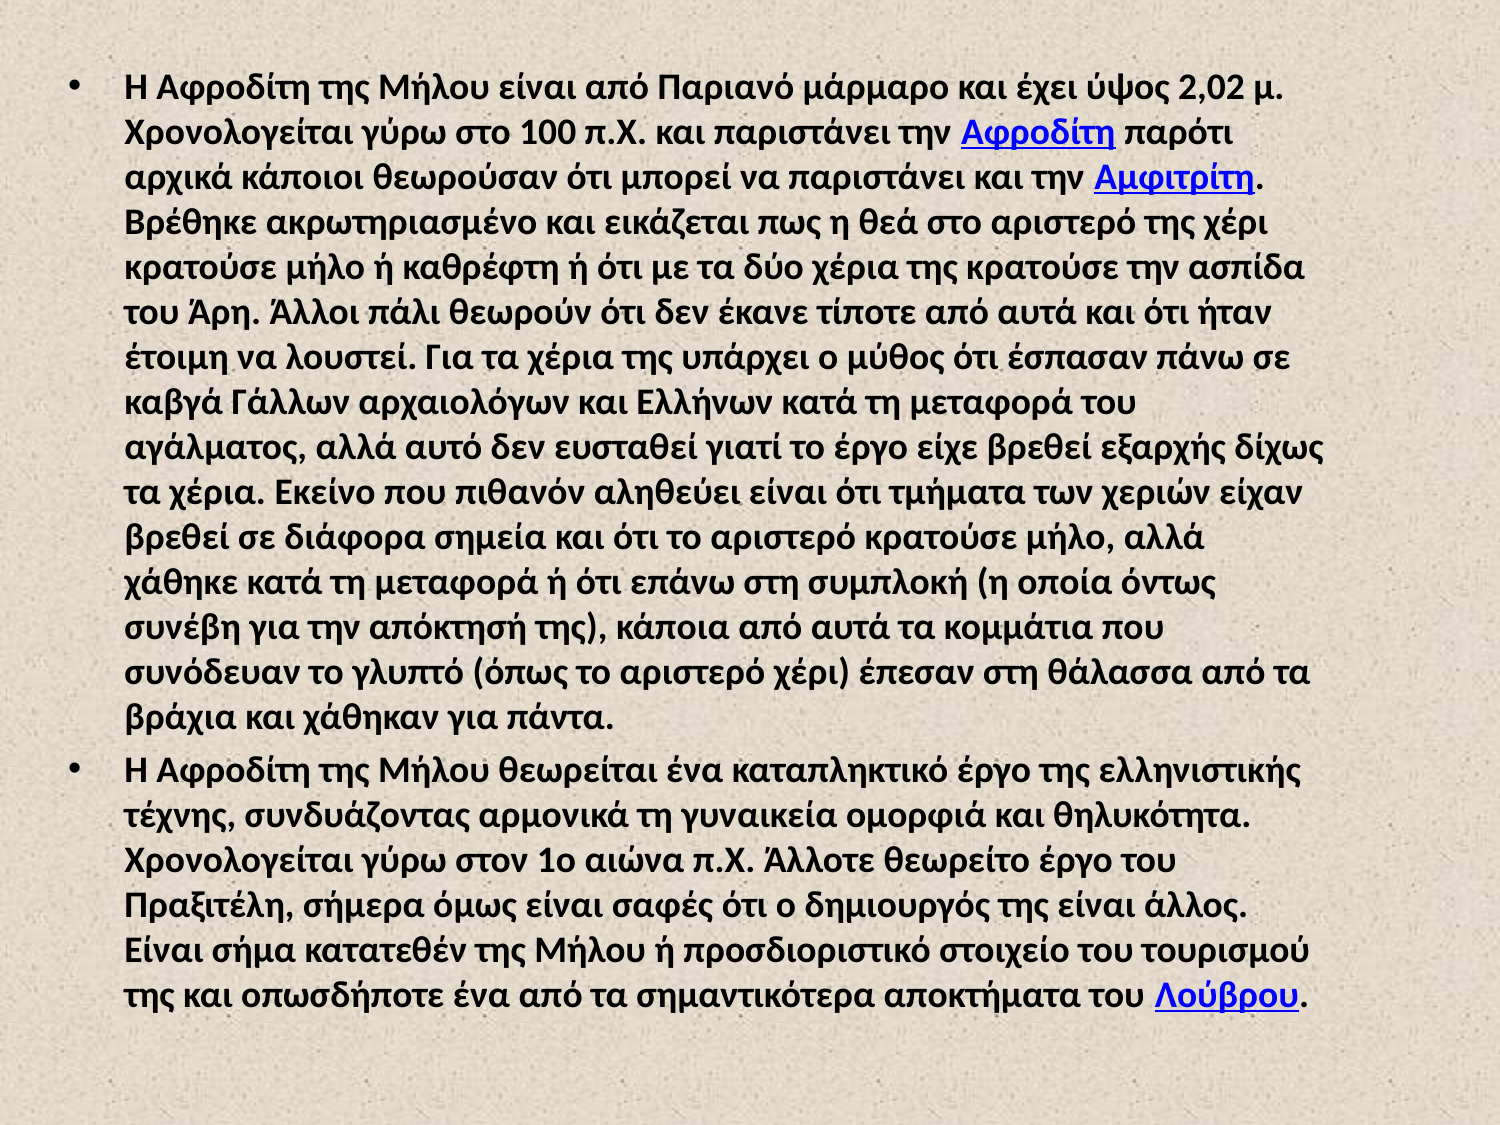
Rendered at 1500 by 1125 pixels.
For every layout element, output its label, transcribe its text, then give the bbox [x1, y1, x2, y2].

picture [0, 0, 1500, 1125]
list Η Αφροδίτη της Μήλου είναι από Παριανό μάρμαρο και έχει ύψος 2,02 μ. Χρονολογείται γύρω στο 100 π.Χ. και παριστάνει την Αφροδίτη παρότι αρχικά κάποιοι θεωρούσαν ότι μπορεί να παριστάνει και την Αμφιτρίτη. Βρέθηκε ακρωτηριασμένο και εικάζεται πως η θεά στο αριστερό της χέρι κρατούσε μήλο ή καθρέφτη ή ότι με τα δύο χέρια της κρατούσε την ασπίδα του Άρη. Άλλοι πάλι θεωρούν ότι δεν έκανε τίποτε από αυτά και ότι ήταν έτοιμη να λουστεί. Για τα χέρια της υπάρχει ο μύθος ότι έσπασαν πάνω σε καβγά Γάλλων αρχαιολόγων και Ελλήνων κατά τη μεταφορά του αγάλματος, αλλά αυτό δεν ευσταθεί γιατί το έργο είχε βρεθεί εξαρχής δίχως τα χέρια. Εκείνο που πιθανόν αληθεύει είναι ότι τμήματα των χεριών είχαν βρεθεί σε διάφορα σημεία και ότι το αριστερό κρατούσε μήλο, αλλά χάθηκε κατά τη μεταφορά ή ότι επάνω στη συμπλοκή (η οποία όντως συνέβη για την απόκτησή της), κάποια από αυτά τα κομμάτια που συνόδευαν το γλυπτό (όπως το αριστερό χέρι) έπεσαν στη θάλασσα από τα βράχια και χάθηκαν για πάντα. Η Αφροδίτη της Μήλου θεωρείται ένα καταπληκτικό έργο της ελληνιστικής τέχνης, συνδυάζοντας αρμονικά τη γυναικεία ομορφιά και θηλυκότητα. Χρονολογείται γύρω στον 1ο αιώνα π.Χ. Άλλοτε θεωρείτο έργο του Πραξιτέλη, σήμερα όμως είναι σαφές ότι ο δημιουργός της είναι άλλος. Είναι σήμα κατατεθέν της Μήλου ή προσδιοριστικό στοιχείο του τουρισμού της και οπωσδήποτε ένα από τα σημαντικότερα αποκτήματα του Λούβρου. [53, 54, 1341, 1106]
